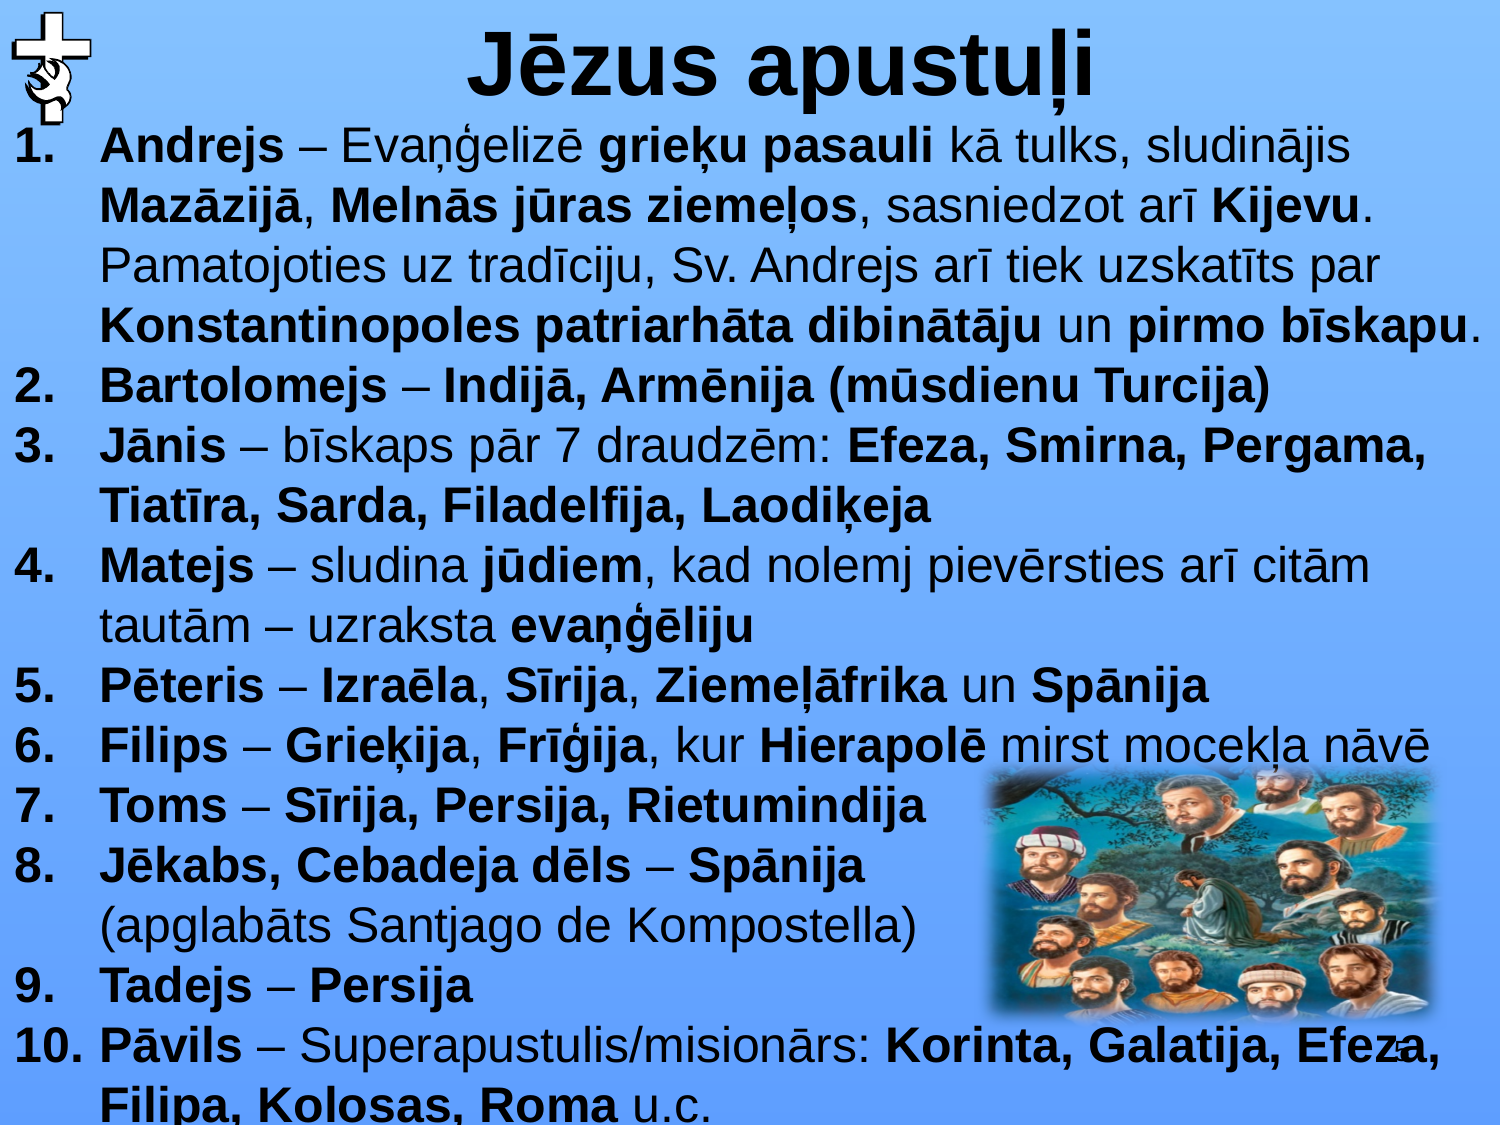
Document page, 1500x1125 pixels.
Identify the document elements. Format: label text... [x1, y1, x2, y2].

title Jēzus apustuļi [52, 0, 1500, 105]
picture [974, 755, 1448, 1031]
text_box Andrejs – Evaņģelizē grieķu pasauli kā tulks, sludinājis Mazāzijā, Melnās jūras ziemeļos, sasniedzot arī Kijevu. Pamatojoties uz tradīciju, Sv. Andrejs arī tiek uzskatīts par Konstantinopoles patriarhāta dibinātāju un pirmo bīskapu. Bartolomejs – Indijā, Armēnija (mūsdienu Turcija) Jānis – bīskaps pār 7 draudzēm: Efeza, Smirna, Pergama, Tiatīra, Sarda, Filadelfija, Laodiķeja Matejs – sludina jūdiem, kad nolemj pievērsties arī citām tautām – uzraksta evaņģēliju Pēteris – Izraēla, Sīrija, Ziemeļāfrika un Spānija Filips – Grieķija, Frīģija, kur Hierapolē mirst mocekļa nāvē Toms – Sīrija, Persija, Rietumindija Jēkabs, Cebadeja dēls – Spānija (apglabāts Santjago de Kompostella) Tadejs – Persija Pāvils – Superapustulis/misionārs: Korinta, Galatija, Efeza, Filipa, Kolosas, Roma u.c. [0, 105, 1500, 1125]
picture [11, 11, 92, 126]
